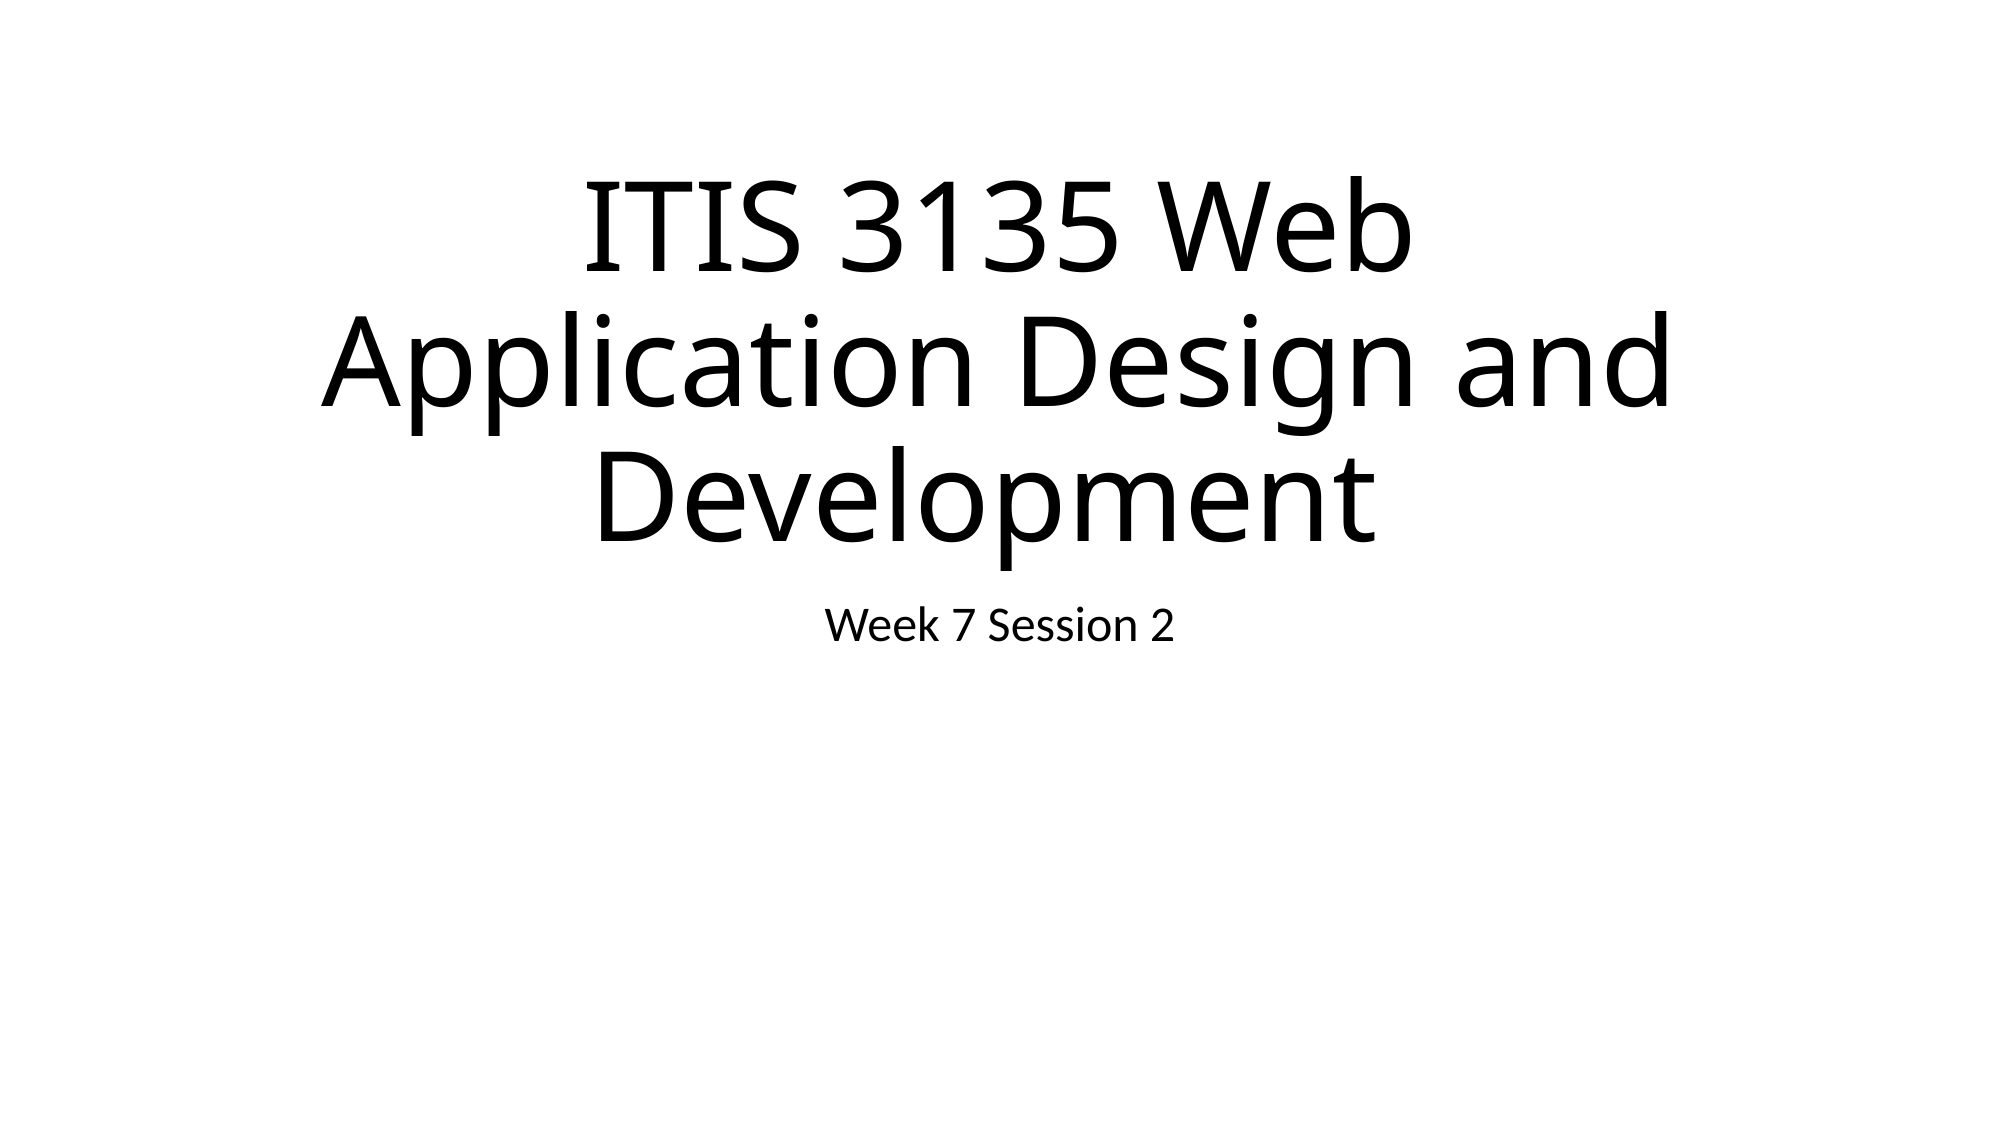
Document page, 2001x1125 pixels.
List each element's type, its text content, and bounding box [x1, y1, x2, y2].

subtitle Week 7 Session 2 [249, 590, 1750, 863]
title ITIS 3135 Web Application Design and Development [249, 184, 1750, 576]
